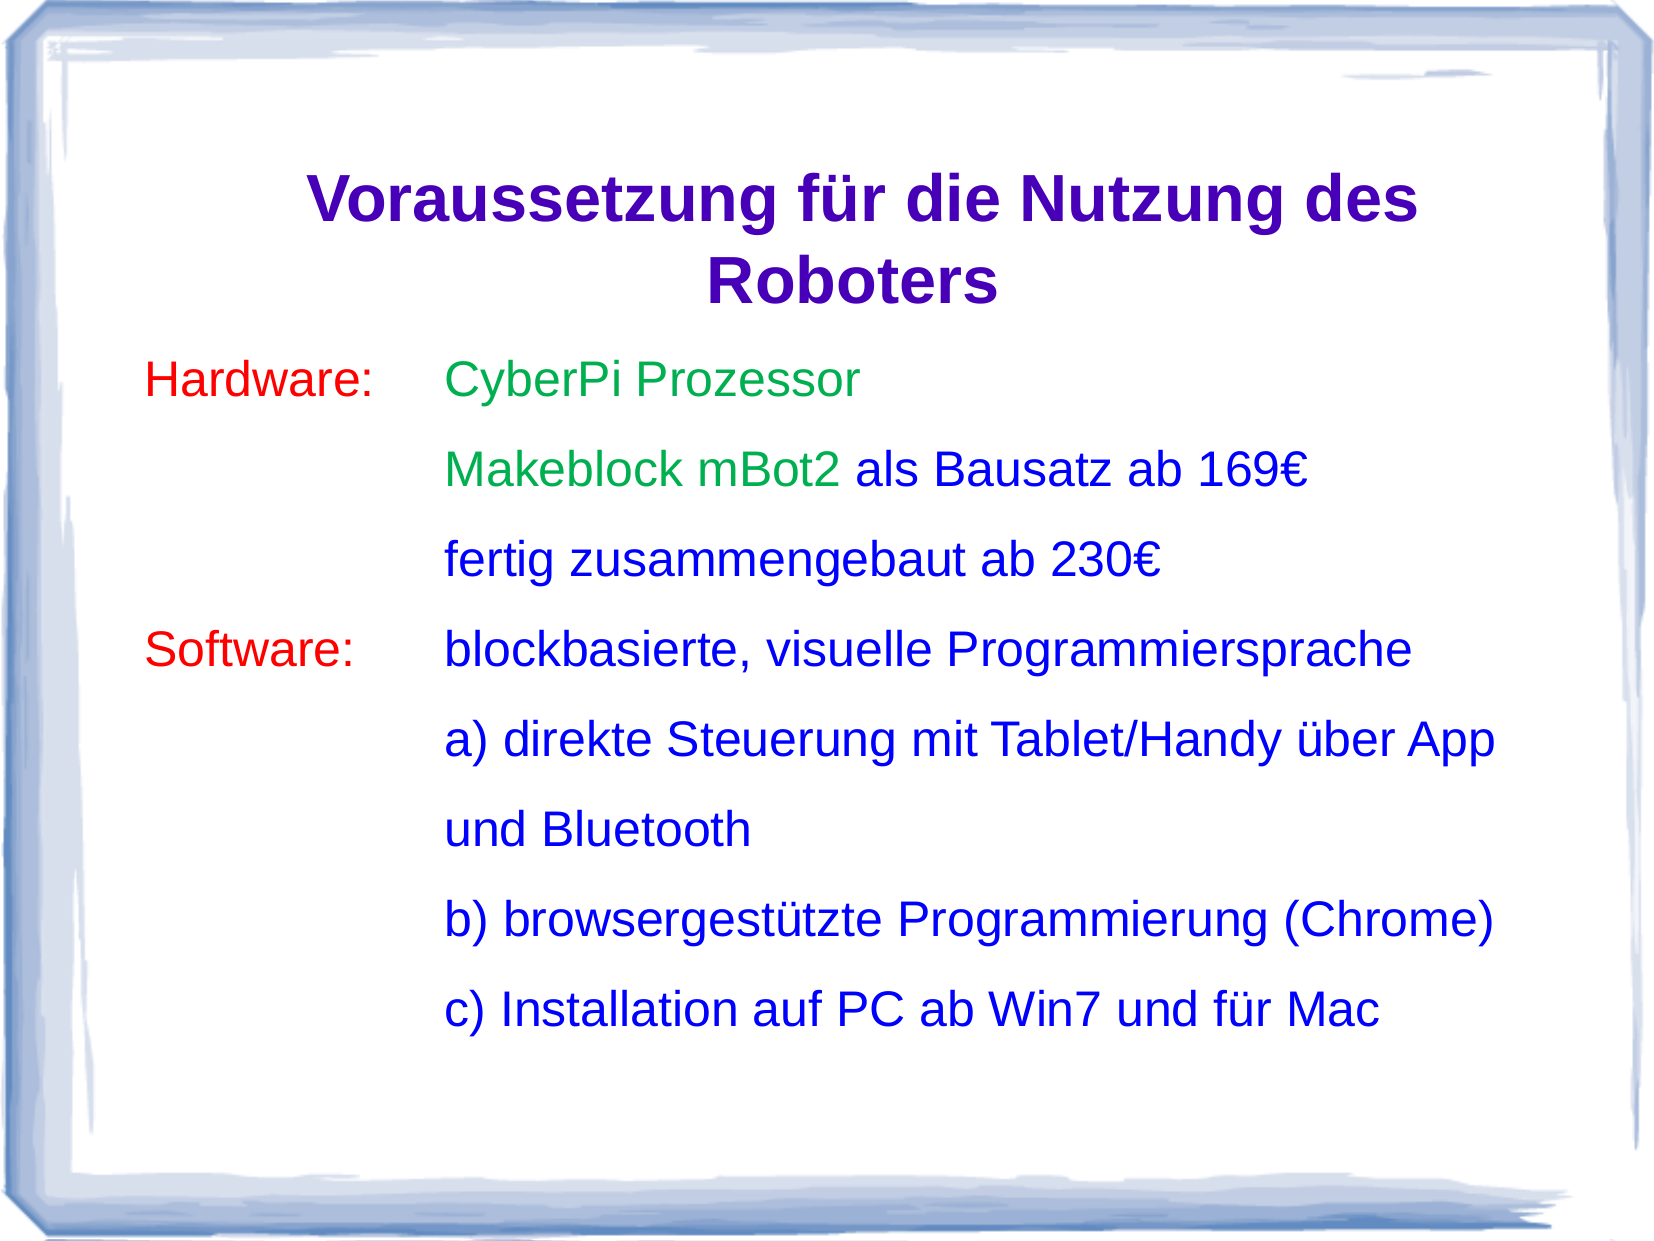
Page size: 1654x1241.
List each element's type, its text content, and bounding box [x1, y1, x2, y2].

text_box Voraussetzung für die Nutzung des Roboters Hardware: CyberPi Prozessor Makeblock mBot2 als Bausatz ab 169€ fertig zusammengebaut ab 230€ Software: blockbasierte, visuelle Programmiersprache a) direkte Steuerung mit Tablet/Handy über App und Bluetooth b) browsergestützte Programmierung (Chrome) c) Installation auf PC ab Win7 und für Mac [129, 139, 1577, 1113]
picture [0, 0, 1654, 1241]
